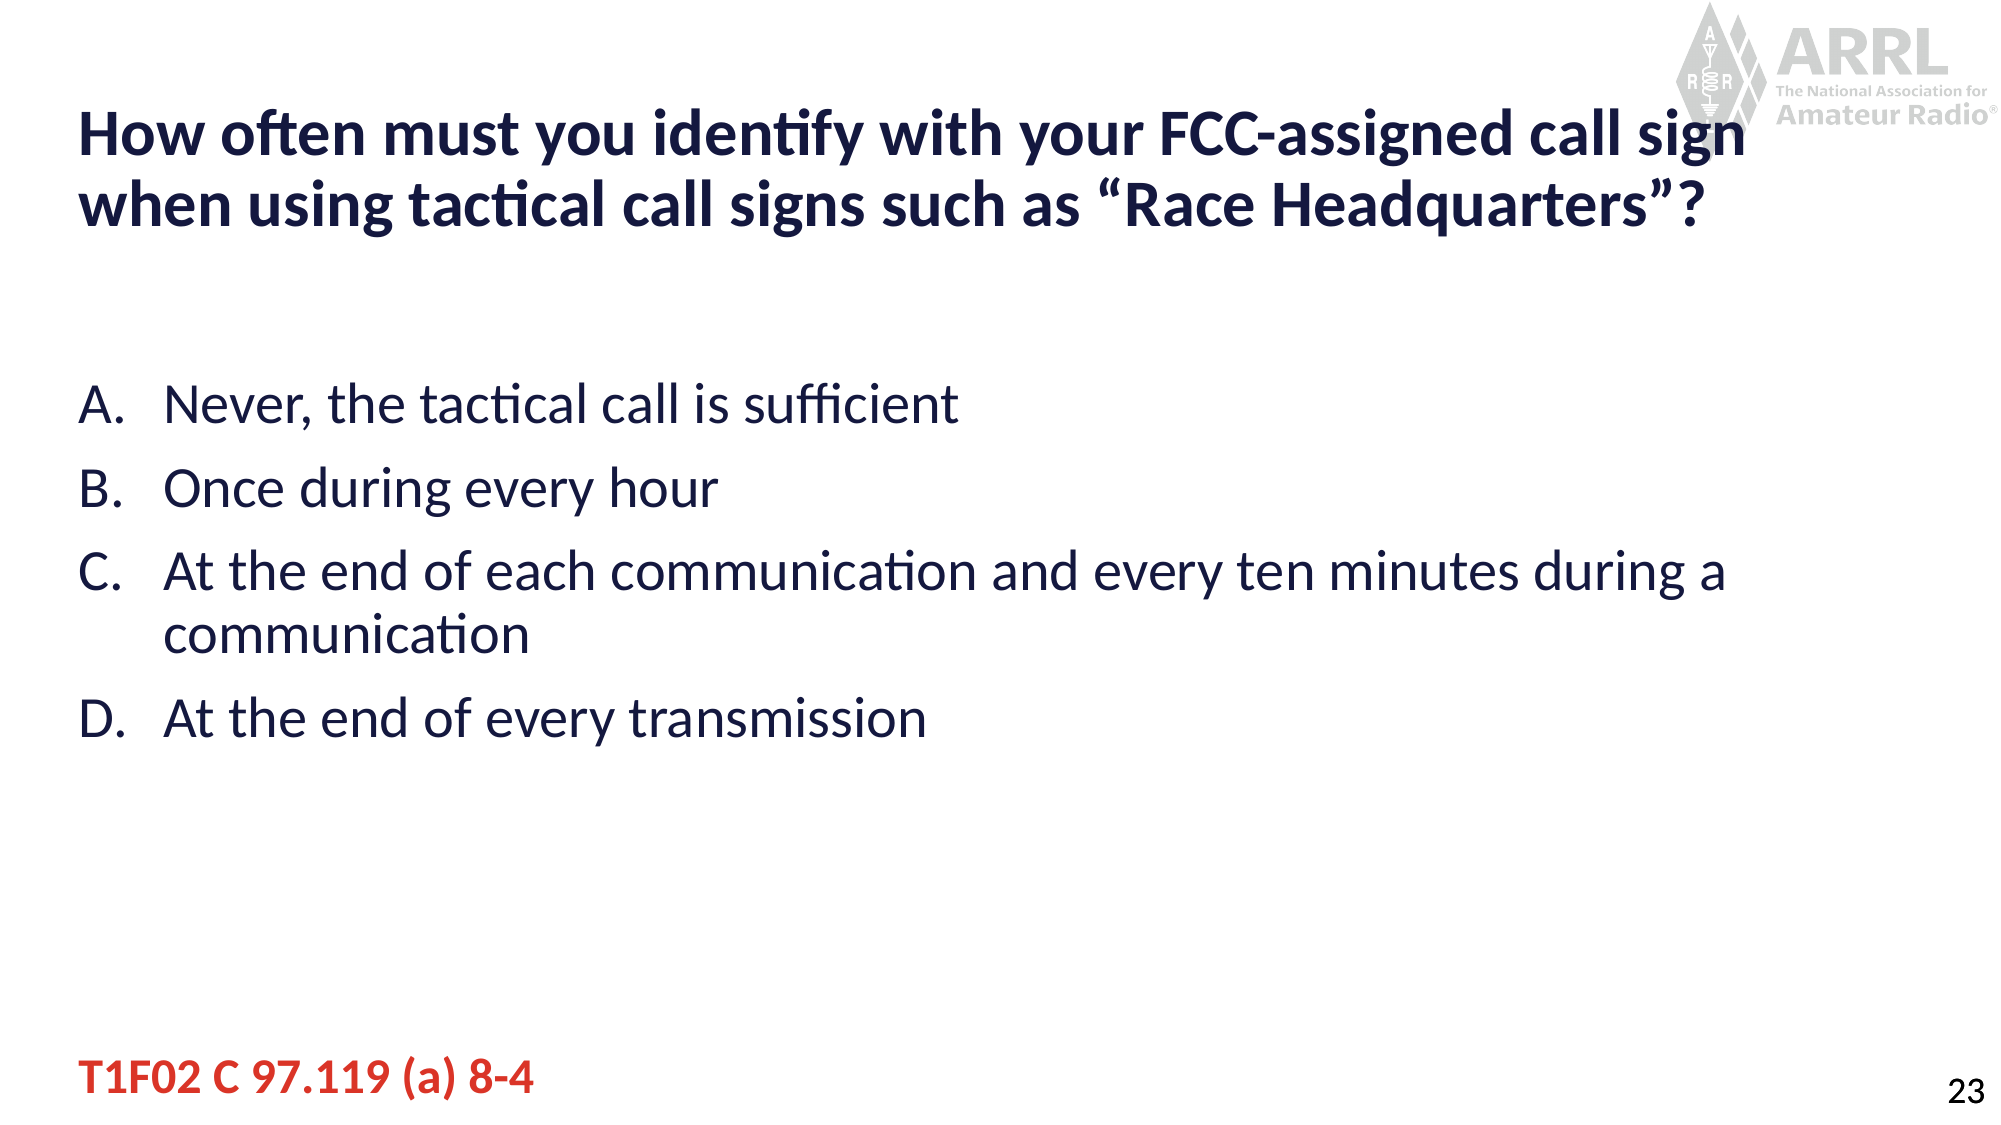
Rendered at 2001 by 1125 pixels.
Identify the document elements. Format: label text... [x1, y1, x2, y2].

picture [1674, 0, 2000, 164]
text_box T1F02 C 97.119 (a) 8-4 [63, 1036, 921, 1112]
title How often must you identify with your FCC-assigned call sign when using tactical call signs such as “Race Headquarters”? [63, 59, 1863, 279]
list Never, the tactical call is sufficient Once during every hour At the end of each communication and every ten minutes during a communication At the end of every transmission [63, 365, 1863, 989]
